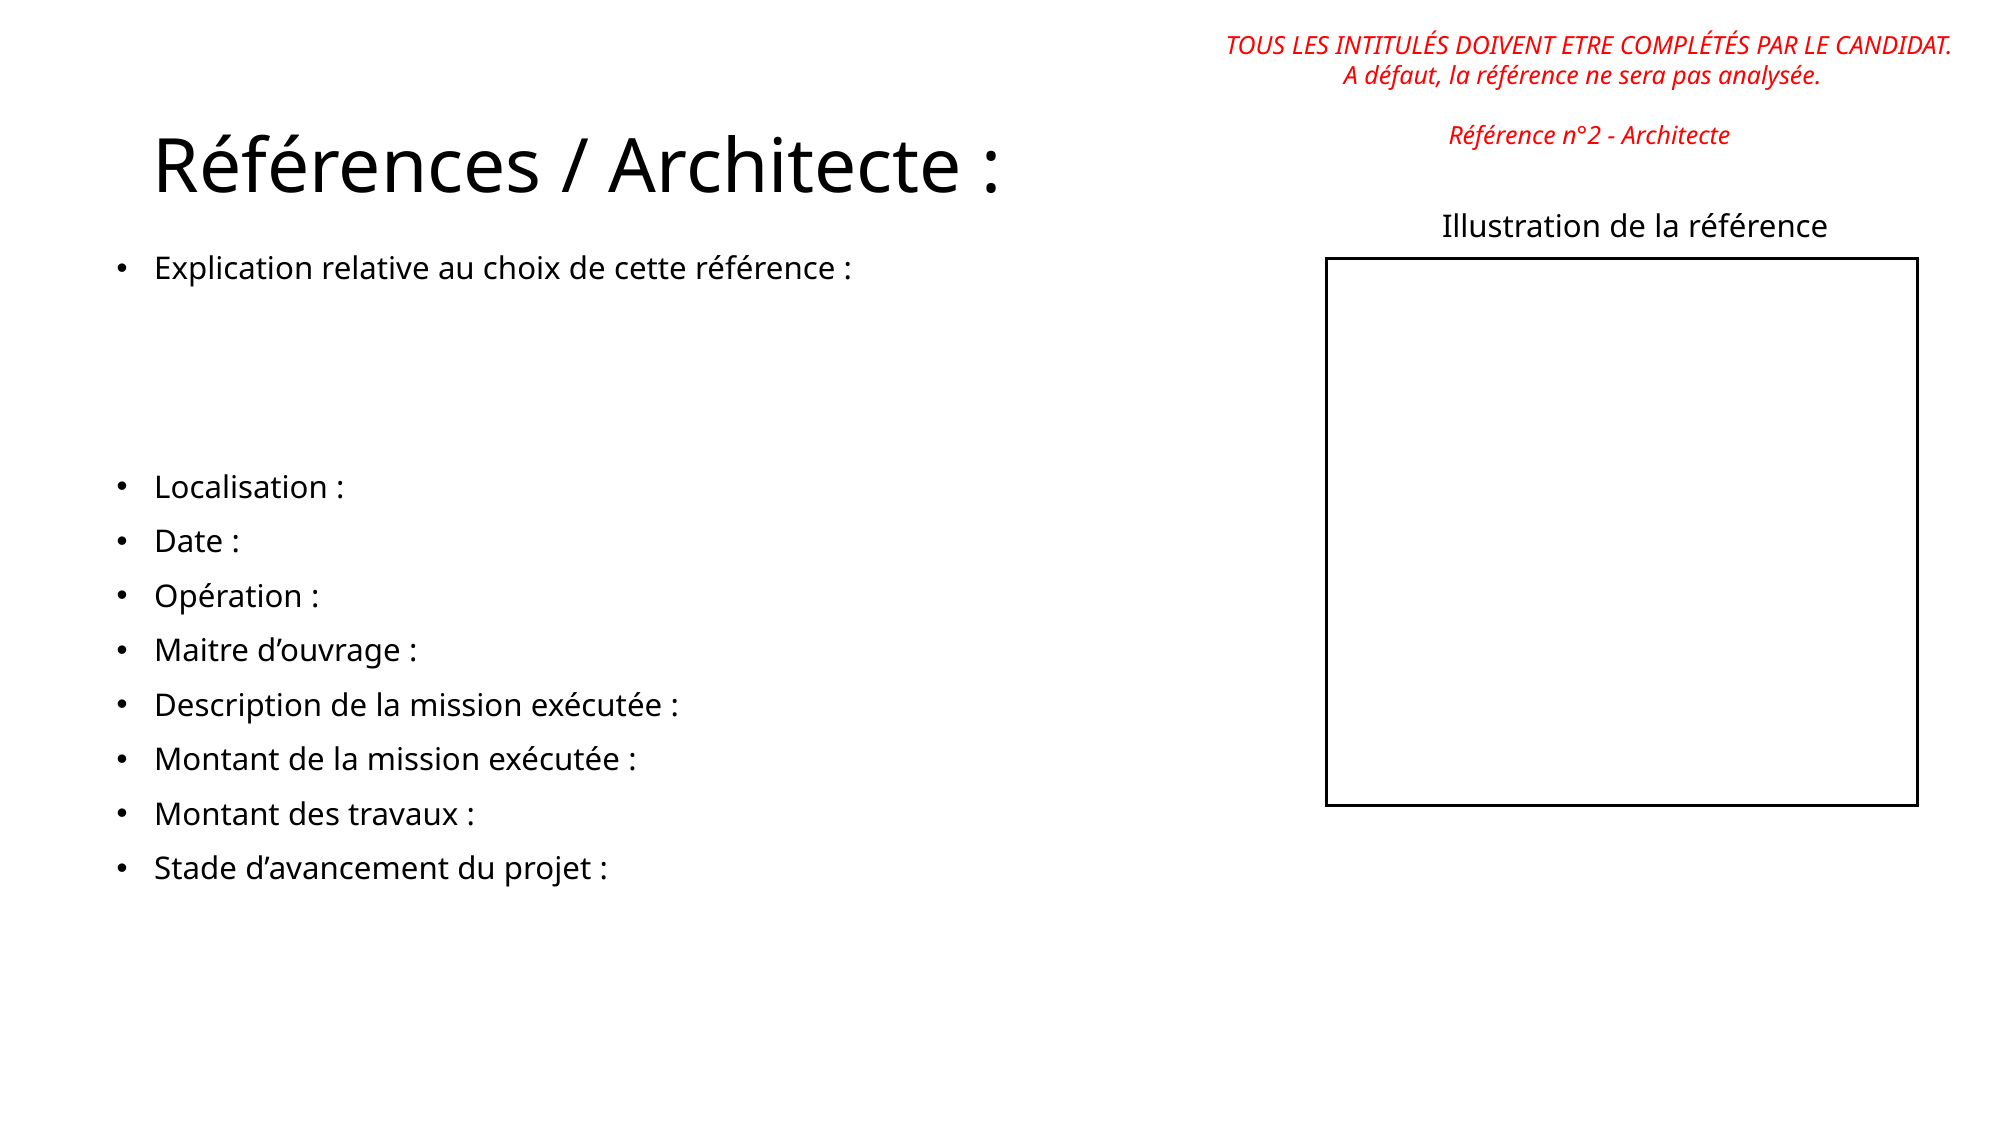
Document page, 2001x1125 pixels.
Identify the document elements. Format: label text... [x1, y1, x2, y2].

text_box TOUS LES INTITULÉS DOIVENT ETRE COMPLÉTÉS PAR LE CANDIDAT. A défaut, la référence ne sera pas analysée. Référence n°2 - Architecte [1206, 21, 1974, 157]
text_box Illustration de la référence [1279, 199, 1899, 252]
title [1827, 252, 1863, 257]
list Explication relative au choix de cette référence : Localisation : Date : Opération : Maitre d’ouvrage : Description de la mission exécutée : Montant de la mission exécutée : Montant des travaux : Stade d’avancement du projet : [101, 245, 1827, 972]
text_box [1325, 257, 1919, 807]
title Références / Architecte : [137, 59, 1863, 245]
